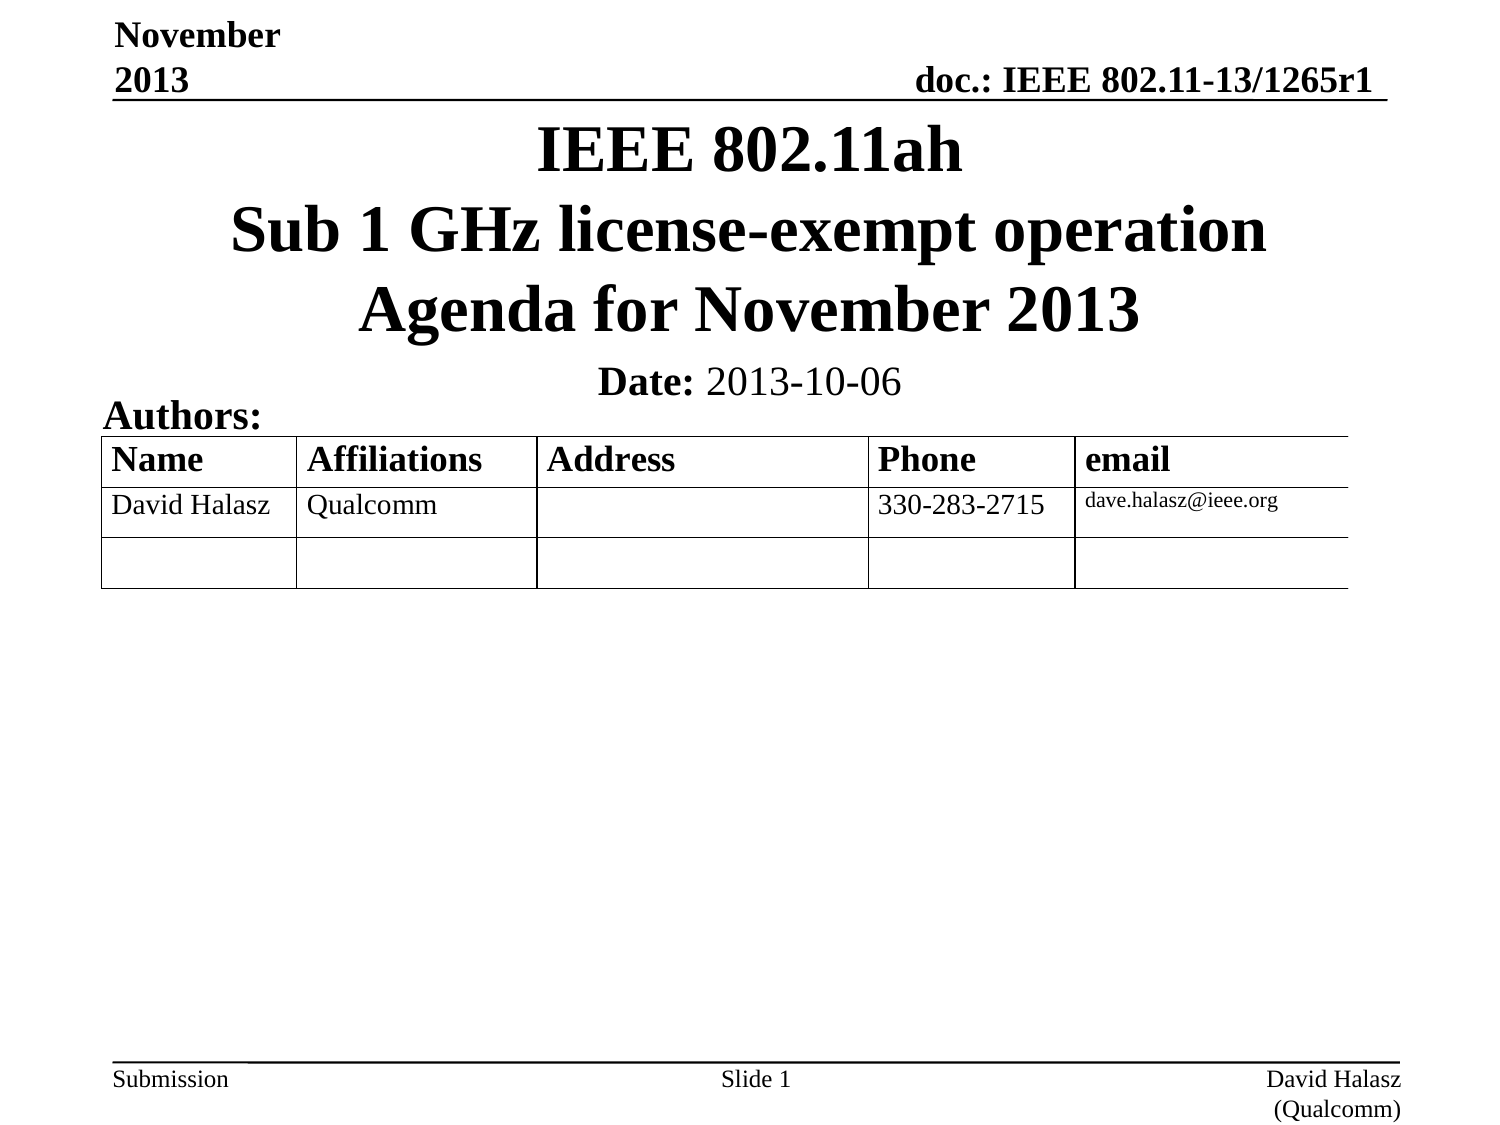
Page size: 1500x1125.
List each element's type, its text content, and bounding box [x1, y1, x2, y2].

text_box Authors: [87, 380, 325, 435]
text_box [87, 436, 1349, 1035]
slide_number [114, 54, 333, 101]
footer David Halasz (Qualcomm) [1264, 1061, 1402, 1093]
title IEEE 802.11ah Sub 1 GHz license-exempt operation Agenda for November 2013 [112, 137, 1388, 313]
list Date: 2013-10-06 [112, 346, 1388, 410]
slide_number Slide 1 [712, 1061, 800, 1093]
